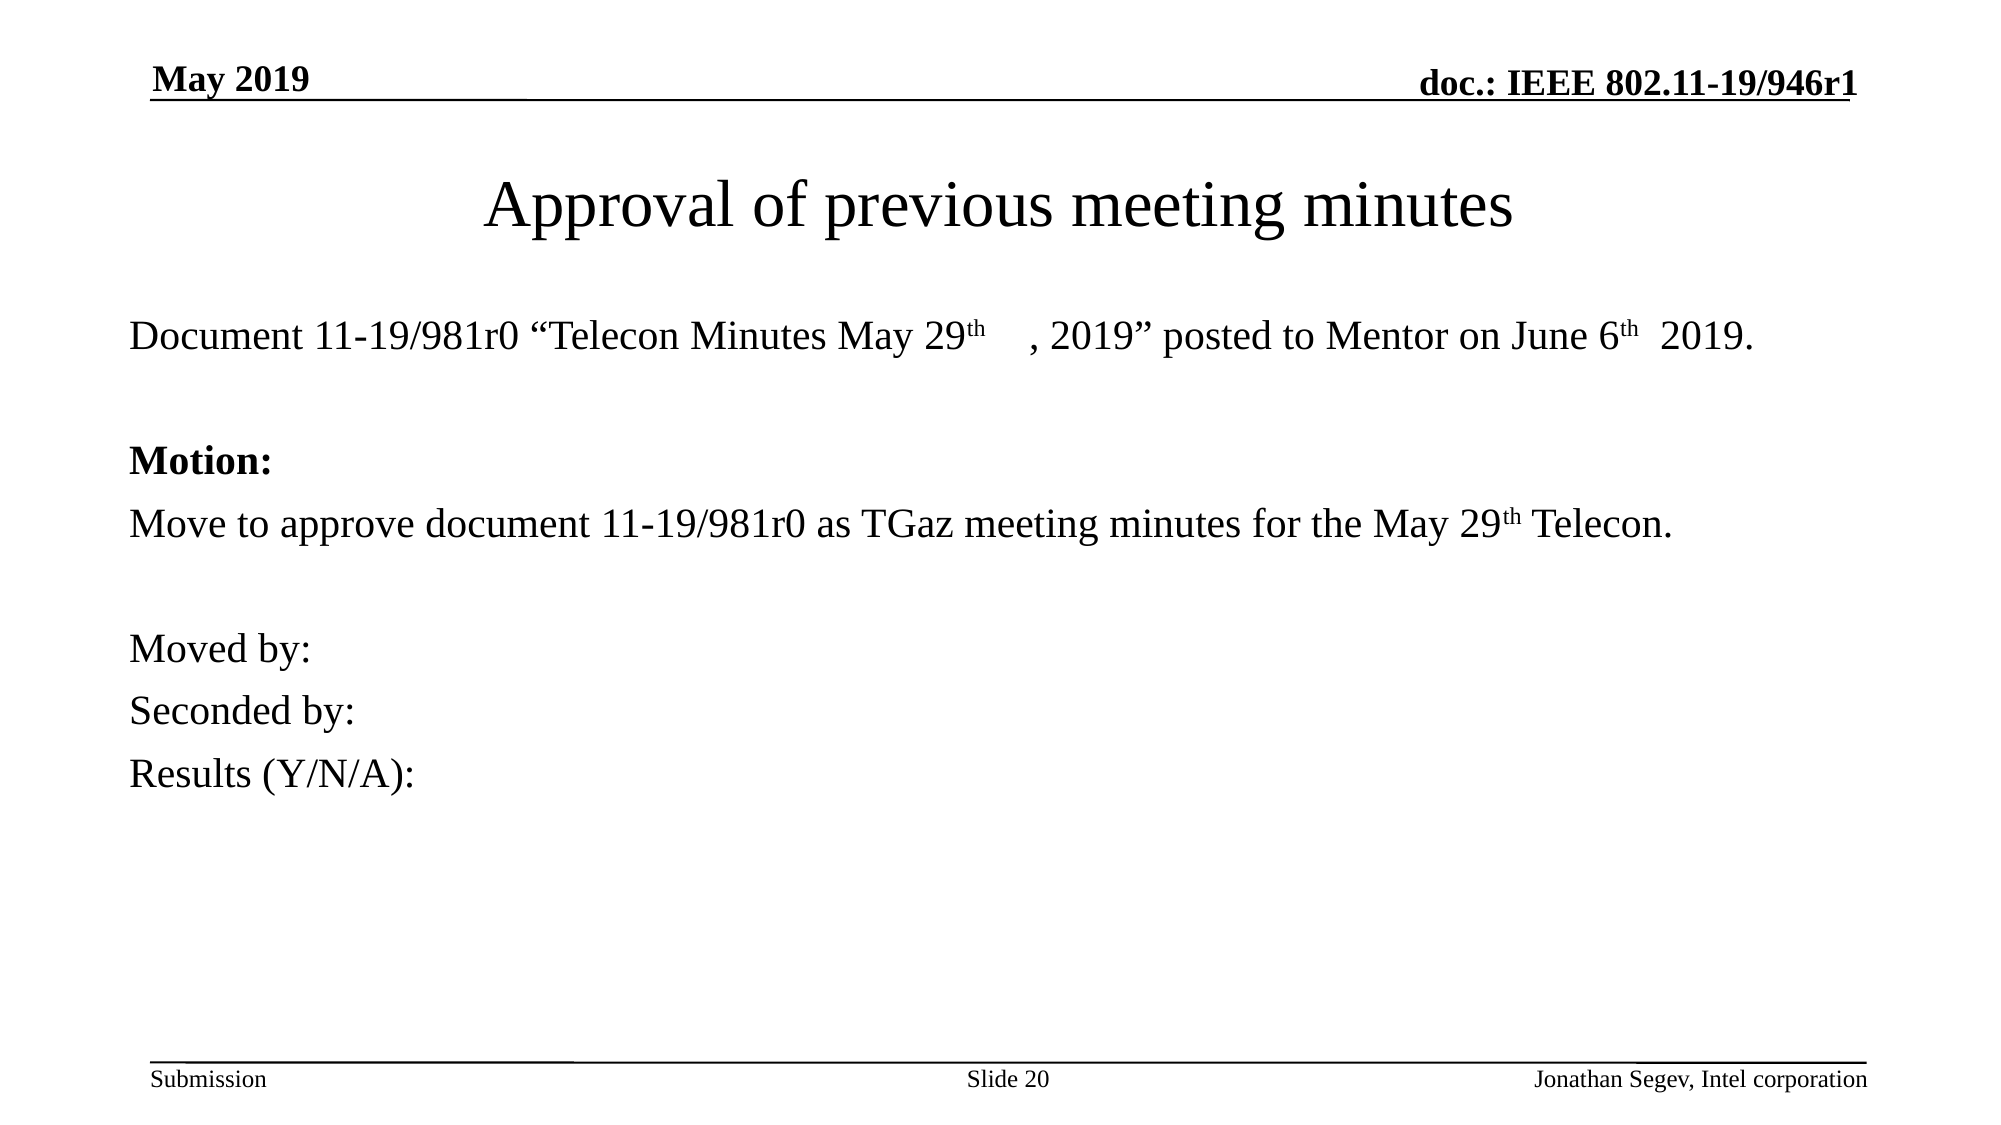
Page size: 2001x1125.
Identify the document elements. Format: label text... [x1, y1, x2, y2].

list Document 11-19/981r0 “Telecon Minutes May 29th , 2019” posted to Mentor on June 6th 2019. Motion: Move to approve document 11-19/981r0 as TGaz meeting minutes for the May 29th Telecon. Moved by: Seconded by: Results (Y/N/A): [113, 299, 1993, 1000]
slide_number Slide 20 [950, 1061, 1067, 1123]
footer Jonathan Segev, Intel corporation [1171, 1061, 1869, 1093]
title Approval of previous meeting minutes [149, 112, 1850, 288]
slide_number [152, 54, 563, 100]
